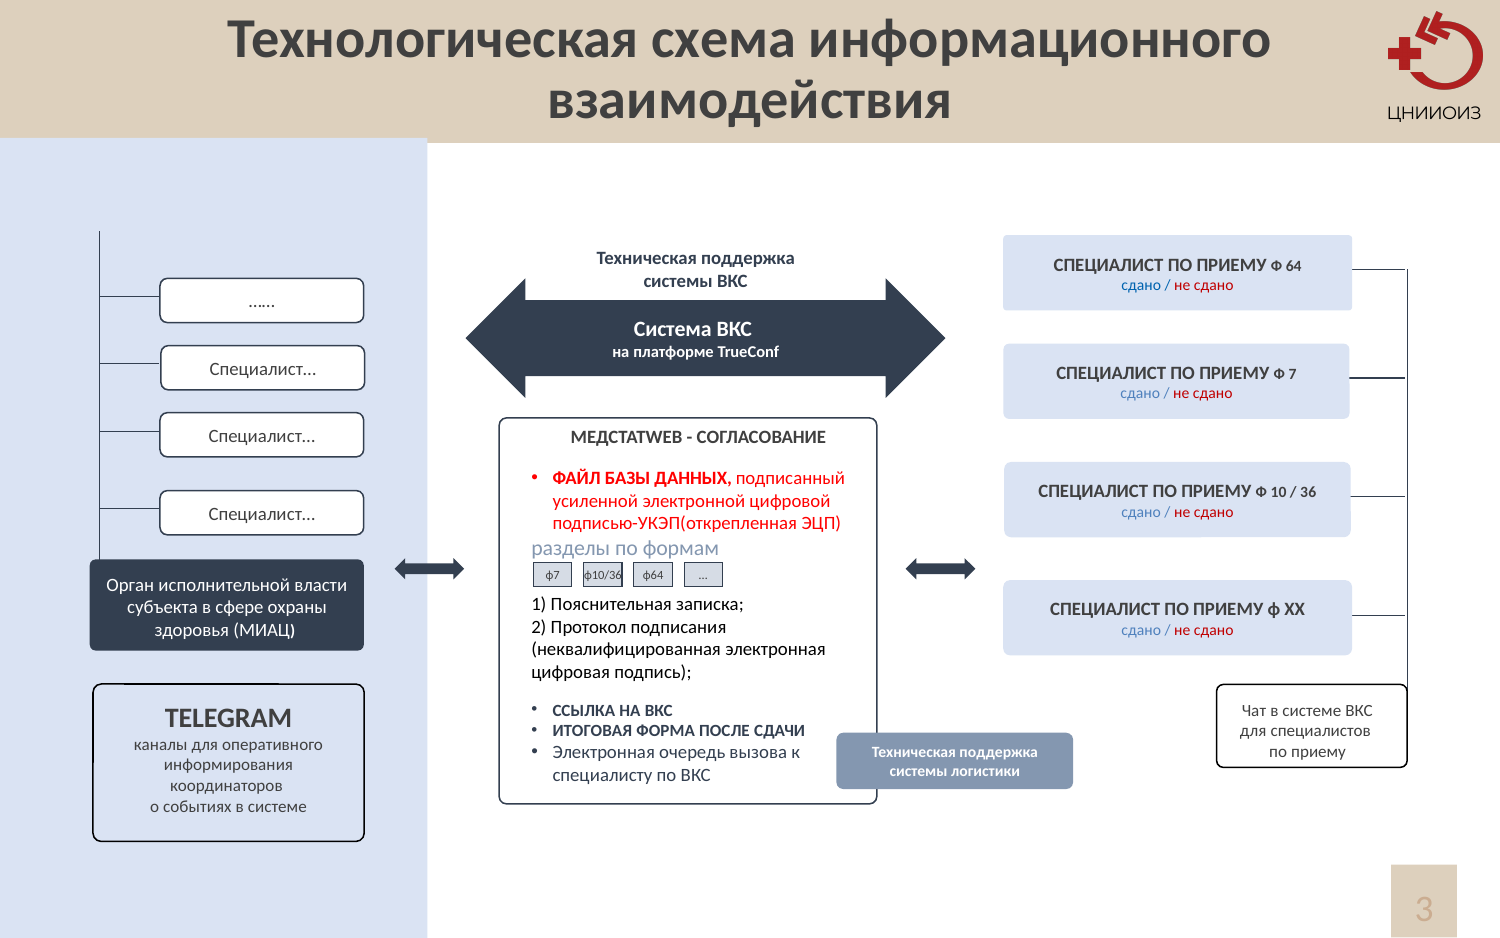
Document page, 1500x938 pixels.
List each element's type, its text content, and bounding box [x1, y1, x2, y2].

text_box [0, 137, 428, 938]
picture [1388, 11, 1483, 122]
title Технологическая схема информационного взаимодействия [64, 21, 1388, 118]
text_box СПЕЦИАЛИСТ ПО ПРИЕМУ ф ХХ сдано / не сдано [1003, 580, 1353, 656]
text_box [92, 683, 365, 842]
text_box [905, 558, 976, 580]
text_box СПЕЦИАЛИСТ ПО ПРИЕМУ Ф 64 сдано / не сдано [1003, 235, 1353, 311]
text_box …… [158, 277, 365, 324]
text_box [1216, 684, 1408, 768]
text_box … [684, 562, 723, 587]
text_box ФАЙЛ БАЗЫ ДАННЫХ, подписанный усиленной электронной цифровой подписью-УКЭП(открепленная ЭЦП) разделы по формам 1) Пояснительная записка; 2) Протокол подписания (неквалифицированная электронная цифровая подпись); ССЫЛКА НА ВКС ИТОГОВАЯ ФОРМА ПОСЛЕ СДАЧИ Электронная очередь вызова к специалисту по ВКС [526, 458, 874, 793]
text_box [465, 278, 946, 398]
text_box Орган исполнительной власти субъекта в сфере охраны здоровья (МИАЦ) [89, 559, 364, 651]
text_box СПЕЦИАЛИСТ ПО ПРИЕМУ Ф 7 сдано / не сдано [1003, 343, 1350, 419]
slide_number 3 [1391, 876, 1457, 926]
text_box Специалист… [159, 344, 366, 391]
text_box Техническая поддержка системы логистики [836, 732, 1074, 790]
text_box Система ВКС на платформе TrueConf [597, 307, 794, 368]
text_box Специалист… [158, 489, 365, 536]
text_box ф64 [633, 562, 673, 587]
text_box [394, 558, 465, 580]
text_box МЕДСТАТWEB - СОГЛАСОВАНИЕ [555, 417, 842, 455]
text_box ф10/36 [583, 562, 623, 587]
text_box ф7 [533, 562, 572, 587]
text_box [498, 416, 878, 805]
text_box Техническая поддержка системы ВКС [566, 238, 825, 300]
text_box Специалист… [158, 411, 365, 458]
text_box СПЕЦИАЛИСТ ПО ПРИЕМУ Ф 10 / 36 сдано / не сдано [1004, 461, 1351, 538]
